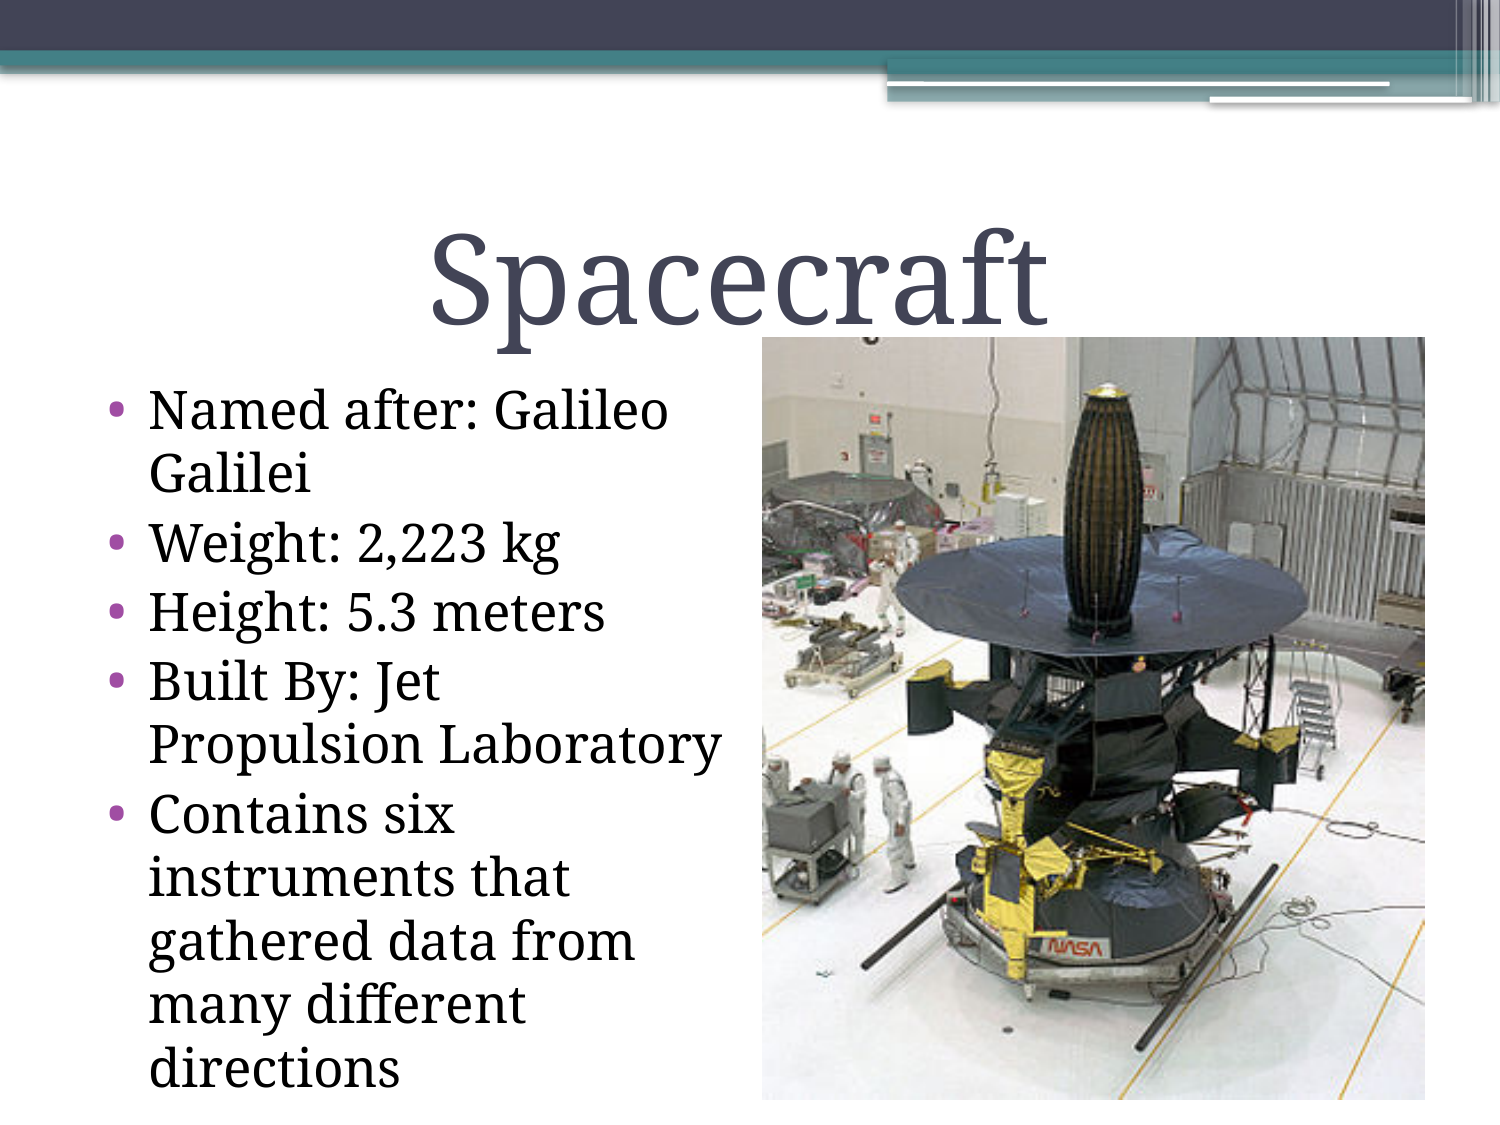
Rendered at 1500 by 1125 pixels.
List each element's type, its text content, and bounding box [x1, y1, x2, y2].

picture [762, 337, 1426, 1101]
title Spacecraft [75, 187, 1425, 363]
list Named after: Galileo Galilei Weight: 2,223 kg Height: 5.3 meters Built By: Jet Propulsion Laboratory Contains six instruments that gathered data from many different directions [75, 368, 738, 1112]
